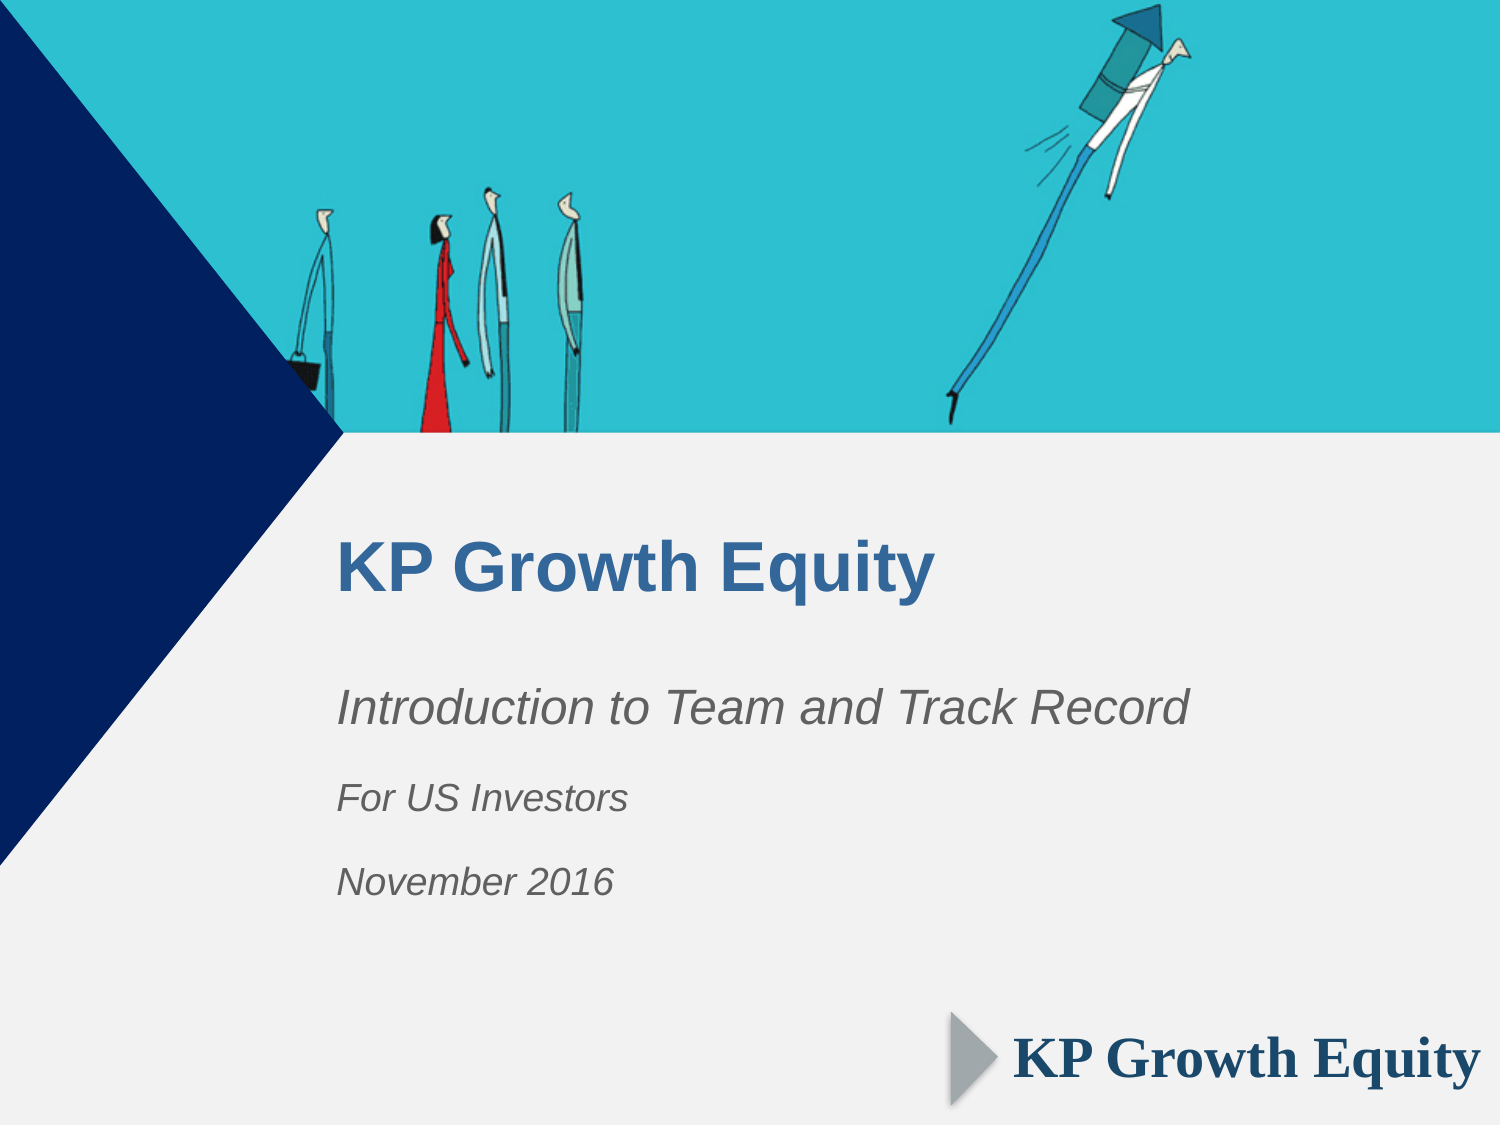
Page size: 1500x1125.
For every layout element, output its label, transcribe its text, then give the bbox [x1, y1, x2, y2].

picture [1, 0, 1500, 432]
title KP Growth Equity [336, 468, 1388, 669]
picture [0, 951, 1500, 1125]
subtitle Introduction to Team and Track Record For US Investors November 2016 [336, 681, 1388, 906]
